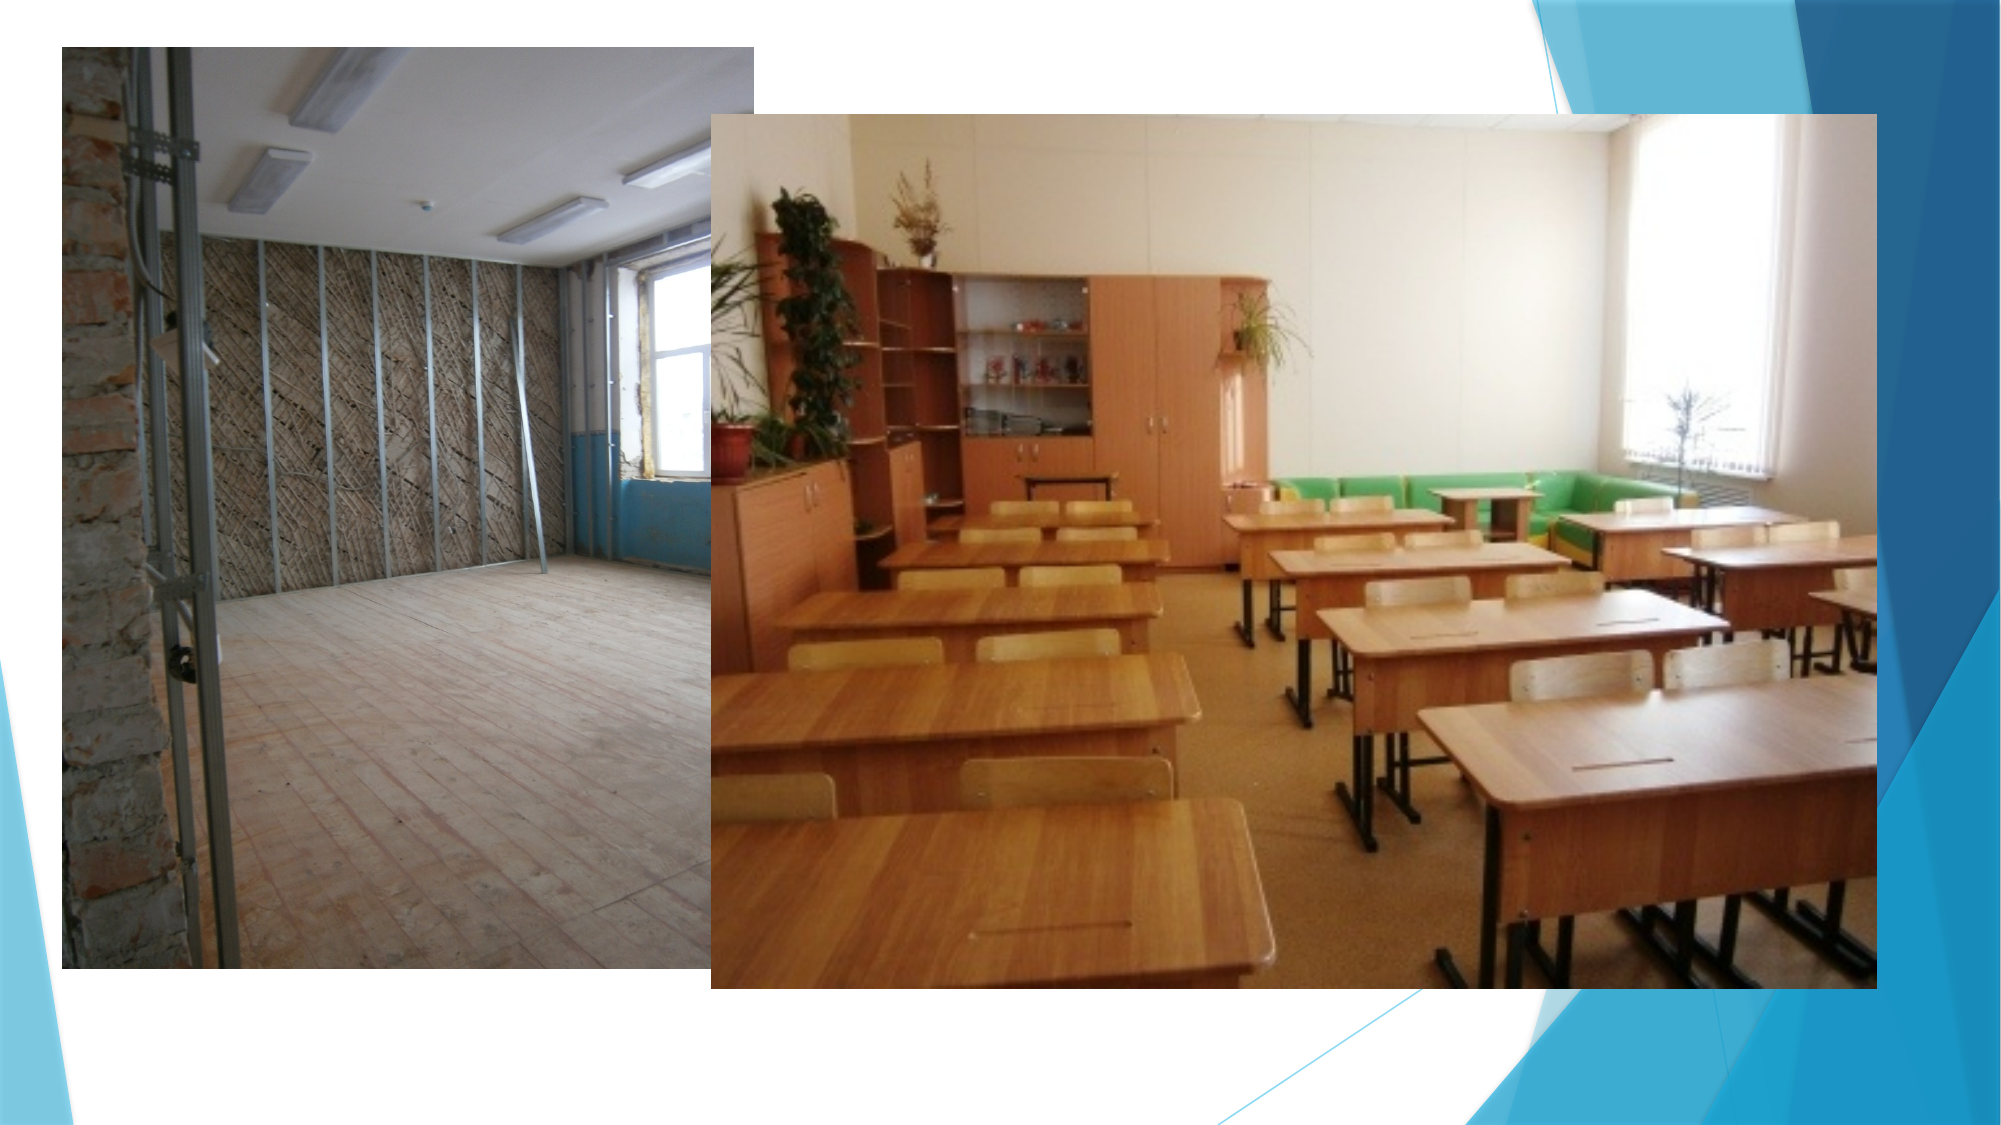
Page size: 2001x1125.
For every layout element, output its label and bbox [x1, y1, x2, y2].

picture [61, 46, 1877, 989]
